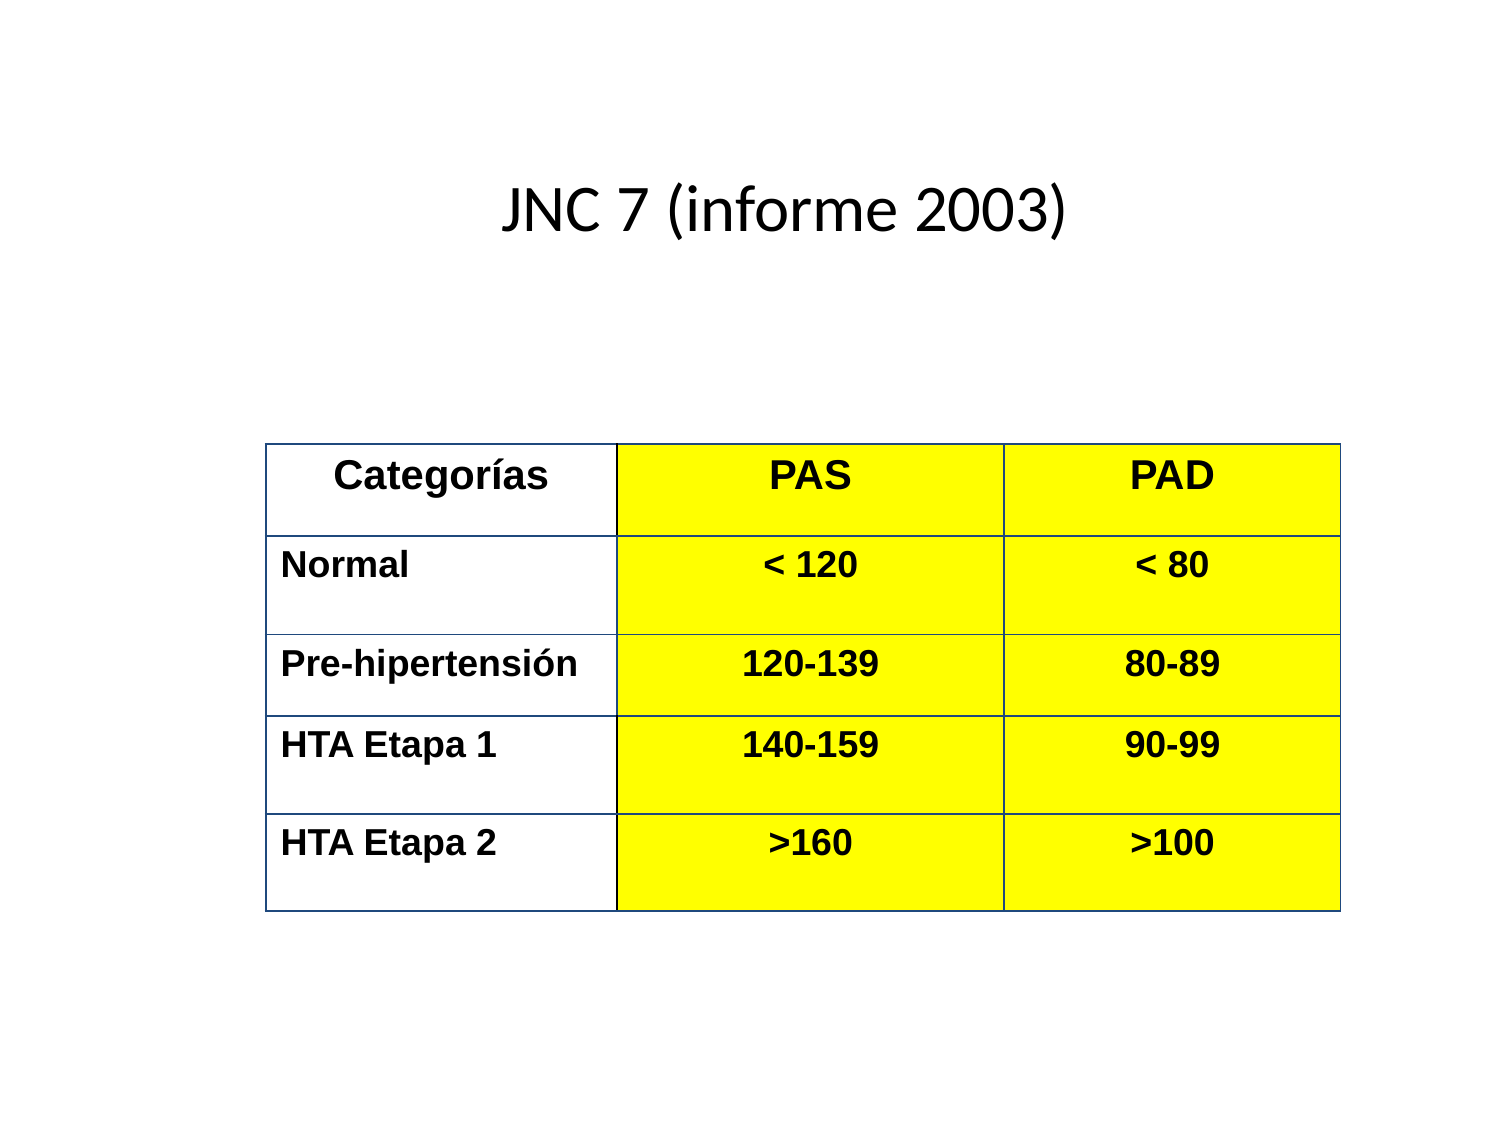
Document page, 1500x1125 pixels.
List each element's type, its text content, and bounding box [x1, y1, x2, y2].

title JNC 7 (informe 2003) [135, 172, 1436, 258]
table_cell >100 [1005, 815, 1340, 910]
table_header PAD [1005, 445, 1340, 535]
table_cell HTA Etapa 2 [267, 815, 616, 910]
table_cell 80-89 [1005, 635, 1340, 715]
table_cell HTA Etapa 1 [267, 717, 616, 813]
table_header PAS [618, 445, 1003, 535]
table_cell 120-139 [618, 635, 1003, 715]
table_cell 90-99 [1005, 717, 1340, 813]
table_cell >160 [618, 815, 1003, 910]
table_cell Pre-hipertensión [267, 635, 616, 715]
table_cell < 120 [618, 537, 1003, 634]
table_header Categorías [267, 445, 616, 535]
table_cell Normal [267, 537, 616, 634]
table_cell < 80 [1005, 537, 1340, 634]
table_cell 140-159 [618, 717, 1003, 813]
